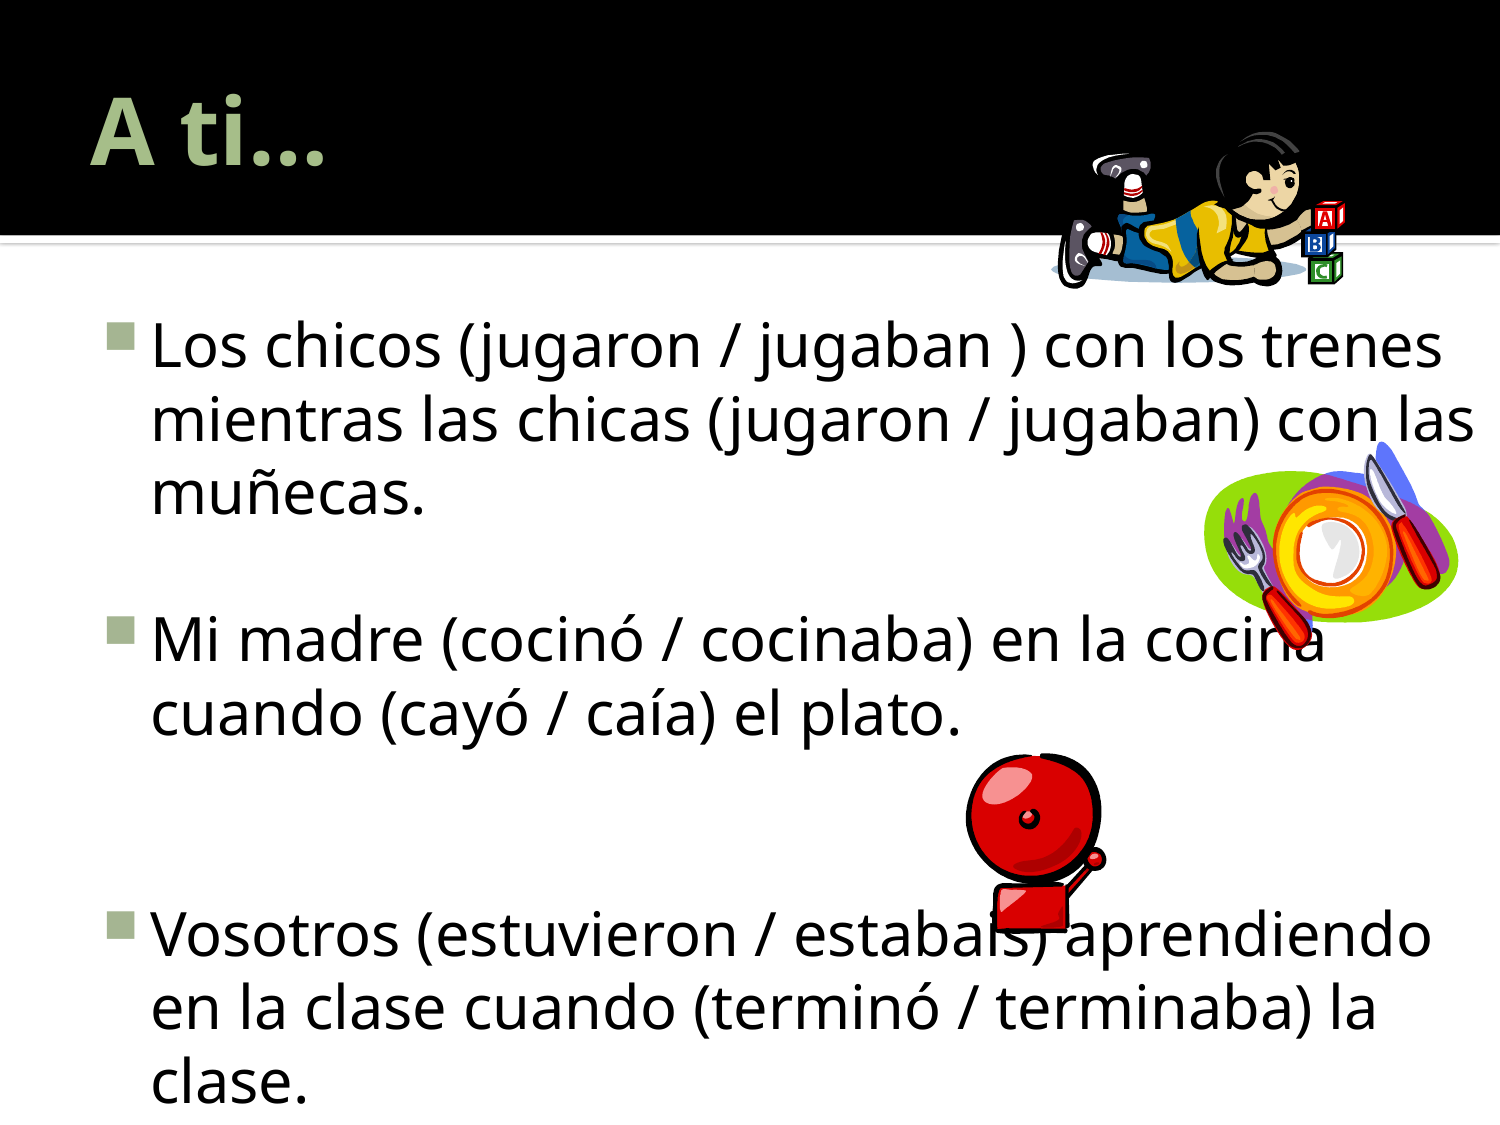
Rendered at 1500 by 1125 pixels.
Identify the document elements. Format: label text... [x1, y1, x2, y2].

list Los chicos (jugaron / jugaban ) con los trenes mientras las chicas (jugaron / jugaban) con las muñecas. Mi madre (cocinó / cocinaba) en la cocina cuando (cayó / caía) el plato. Vosotros (estuvieron / estabais) aprendiendo en la clase cuando (terminó / terminaba) la clase. [75, 291, 1500, 1125]
title A ti… [75, 25, 1425, 231]
picture [1199, 437, 1463, 655]
picture [962, 749, 1110, 938]
picture [1049, 124, 1348, 290]
